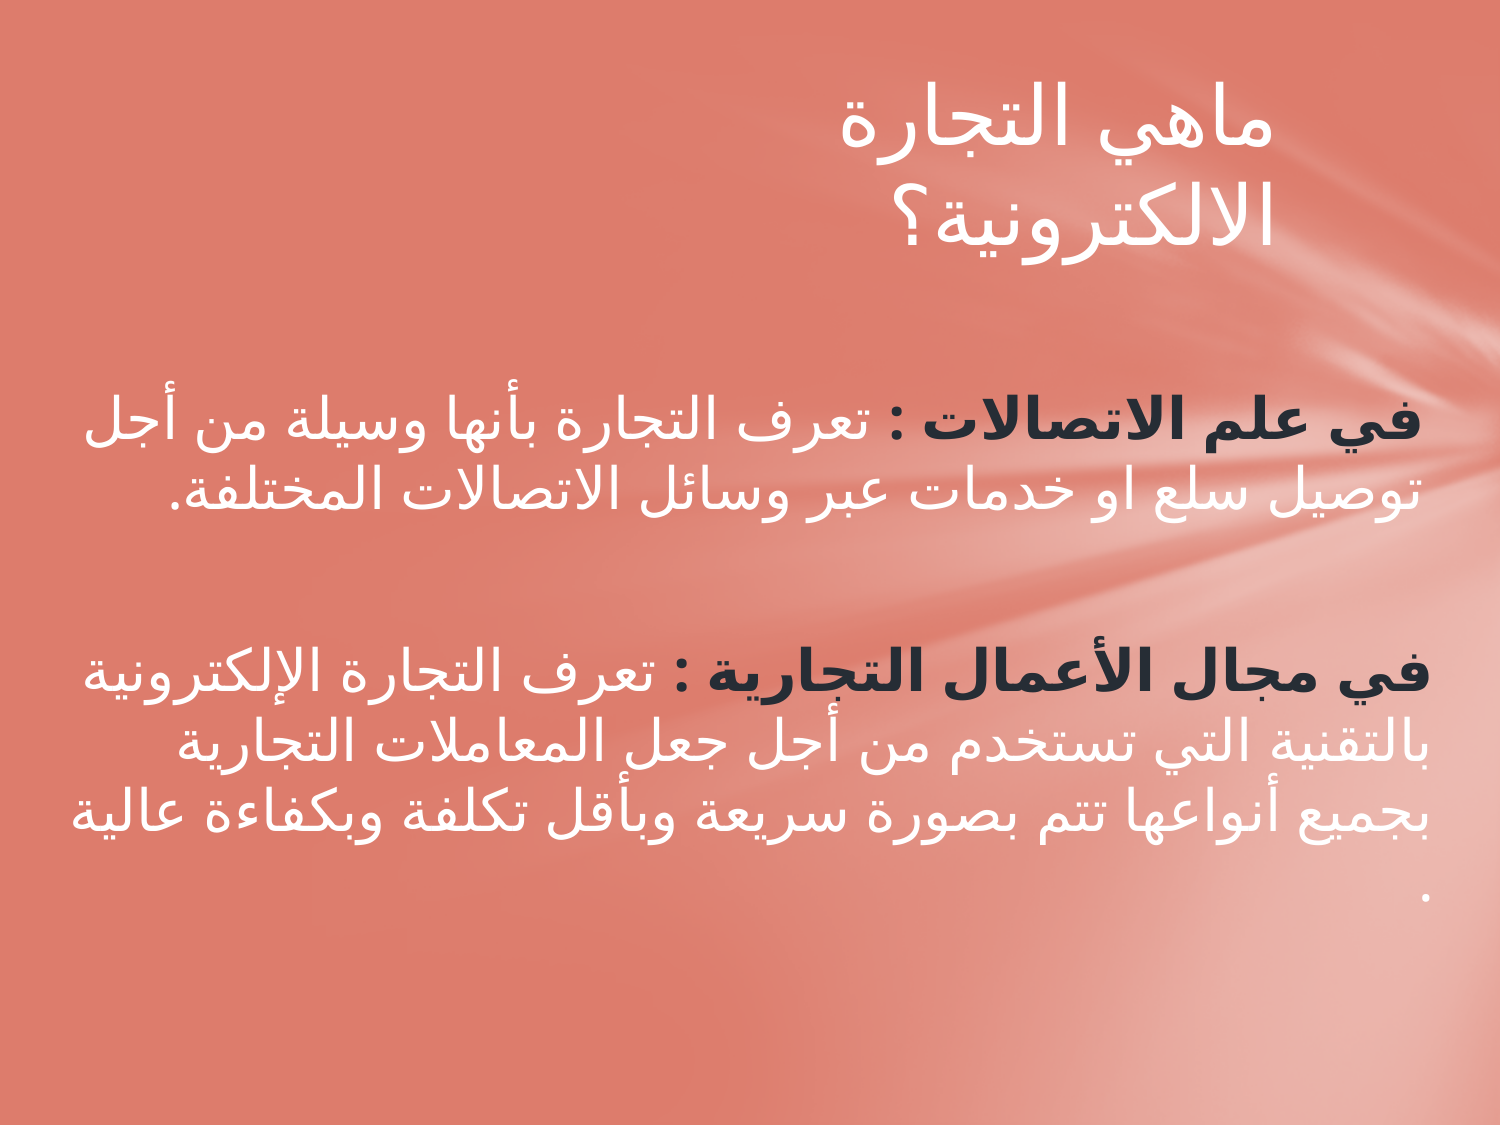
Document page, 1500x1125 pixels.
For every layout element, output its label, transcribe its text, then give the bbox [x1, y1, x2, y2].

text_box في علم الاتصالات : تعرف التجارة بأنها وسيلة من أجل توصيل سلع او خدمات عبر وسائل الاتصالات المختلفة. [63, 373, 1440, 529]
text_box ماهي التجارة الالكترونية؟ [490, 54, 1294, 270]
text_box في مجال الأعمال التجارية : تعرف التجارة الإلكترونية بالتقنية التي تستخدم من أجل جعل المعاملات التجارية بجميع أنواعها تتم بصورة سريعة وبأقل تكلفة وبكفاءة عالية . [54, 626, 1449, 921]
